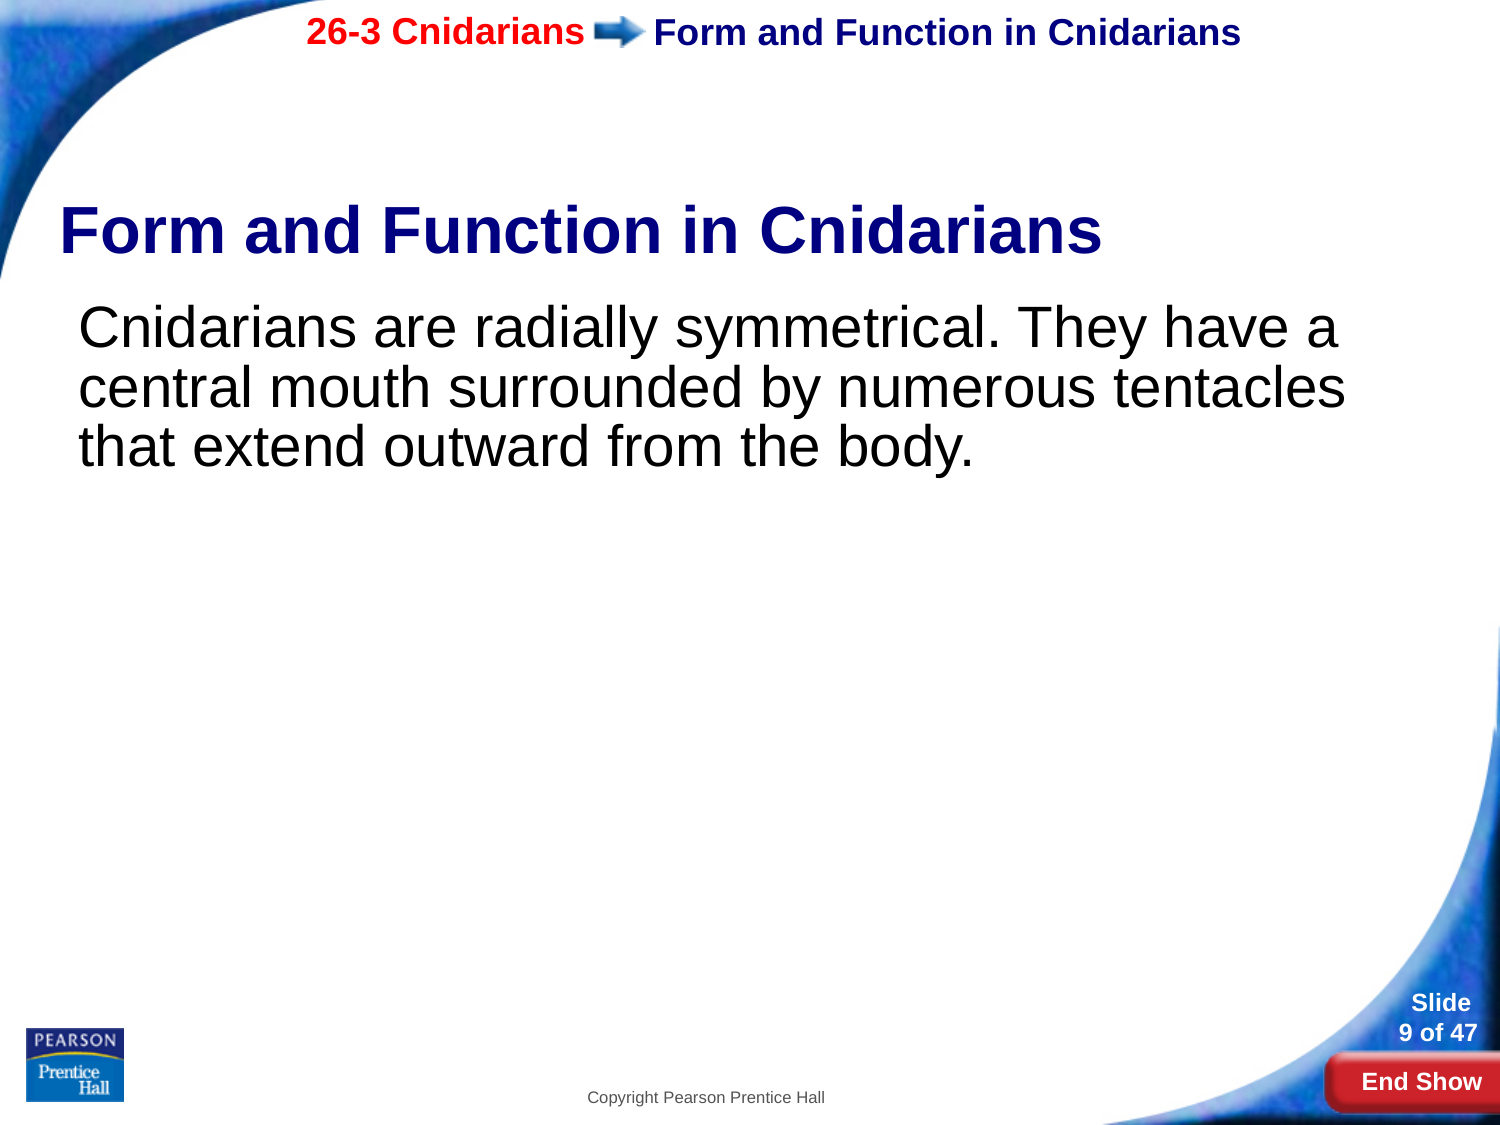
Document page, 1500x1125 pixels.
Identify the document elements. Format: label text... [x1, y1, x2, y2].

picture [0, 0, 1500, 1125]
list Form and Function in Cnidarians Cnidarians are radially symmetrical. They have a central mouth surrounded by numerous tentacles that extend outward from the body. [44, 179, 1448, 976]
footer Copyright Pearson Prentice Hall [468, 1078, 945, 1105]
title Form and Function in Cnidarians [638, 0, 1308, 76]
